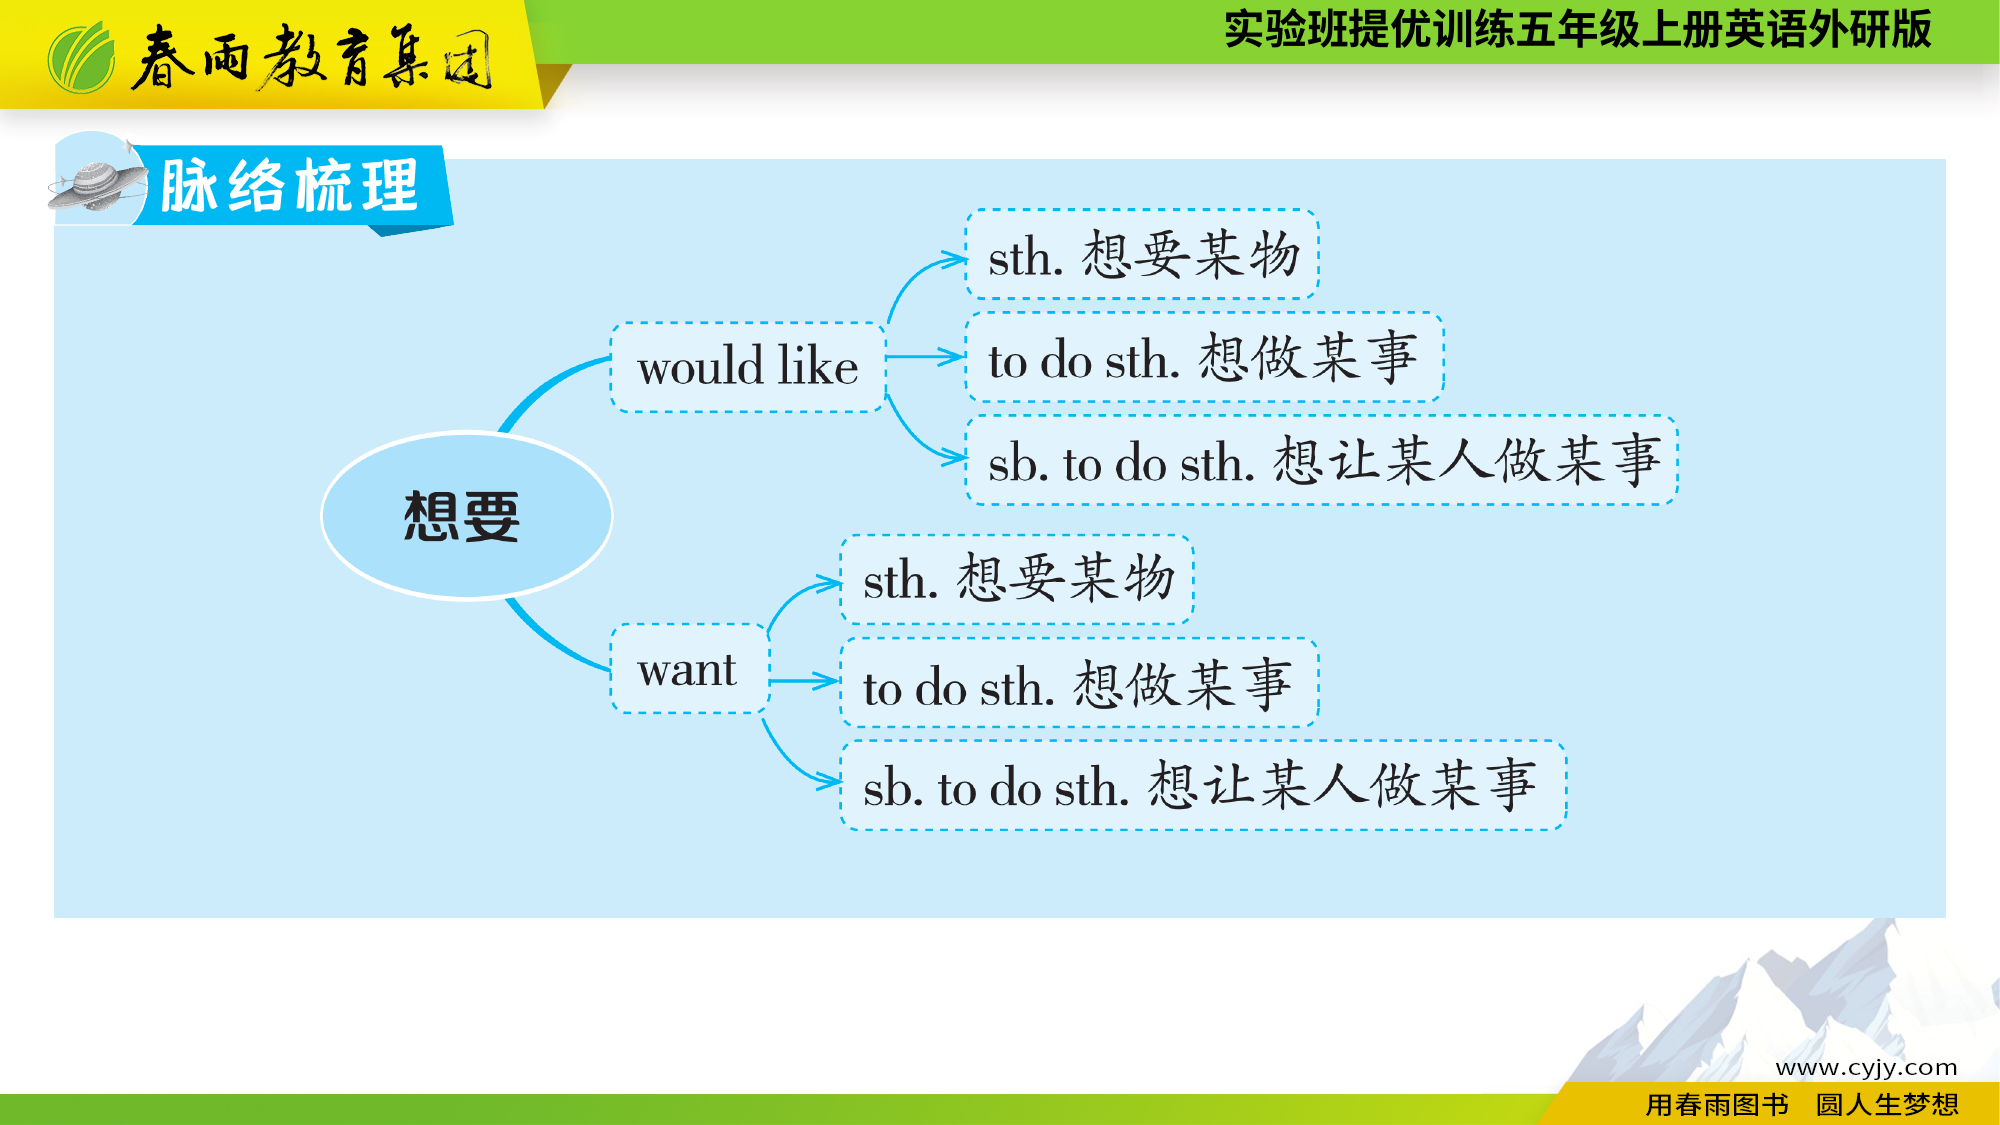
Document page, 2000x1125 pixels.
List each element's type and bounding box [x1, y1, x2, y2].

text_box [55, 160, 1945, 917]
picture [0, 0, 2000, 1125]
list [59, 122, 1944, 160]
